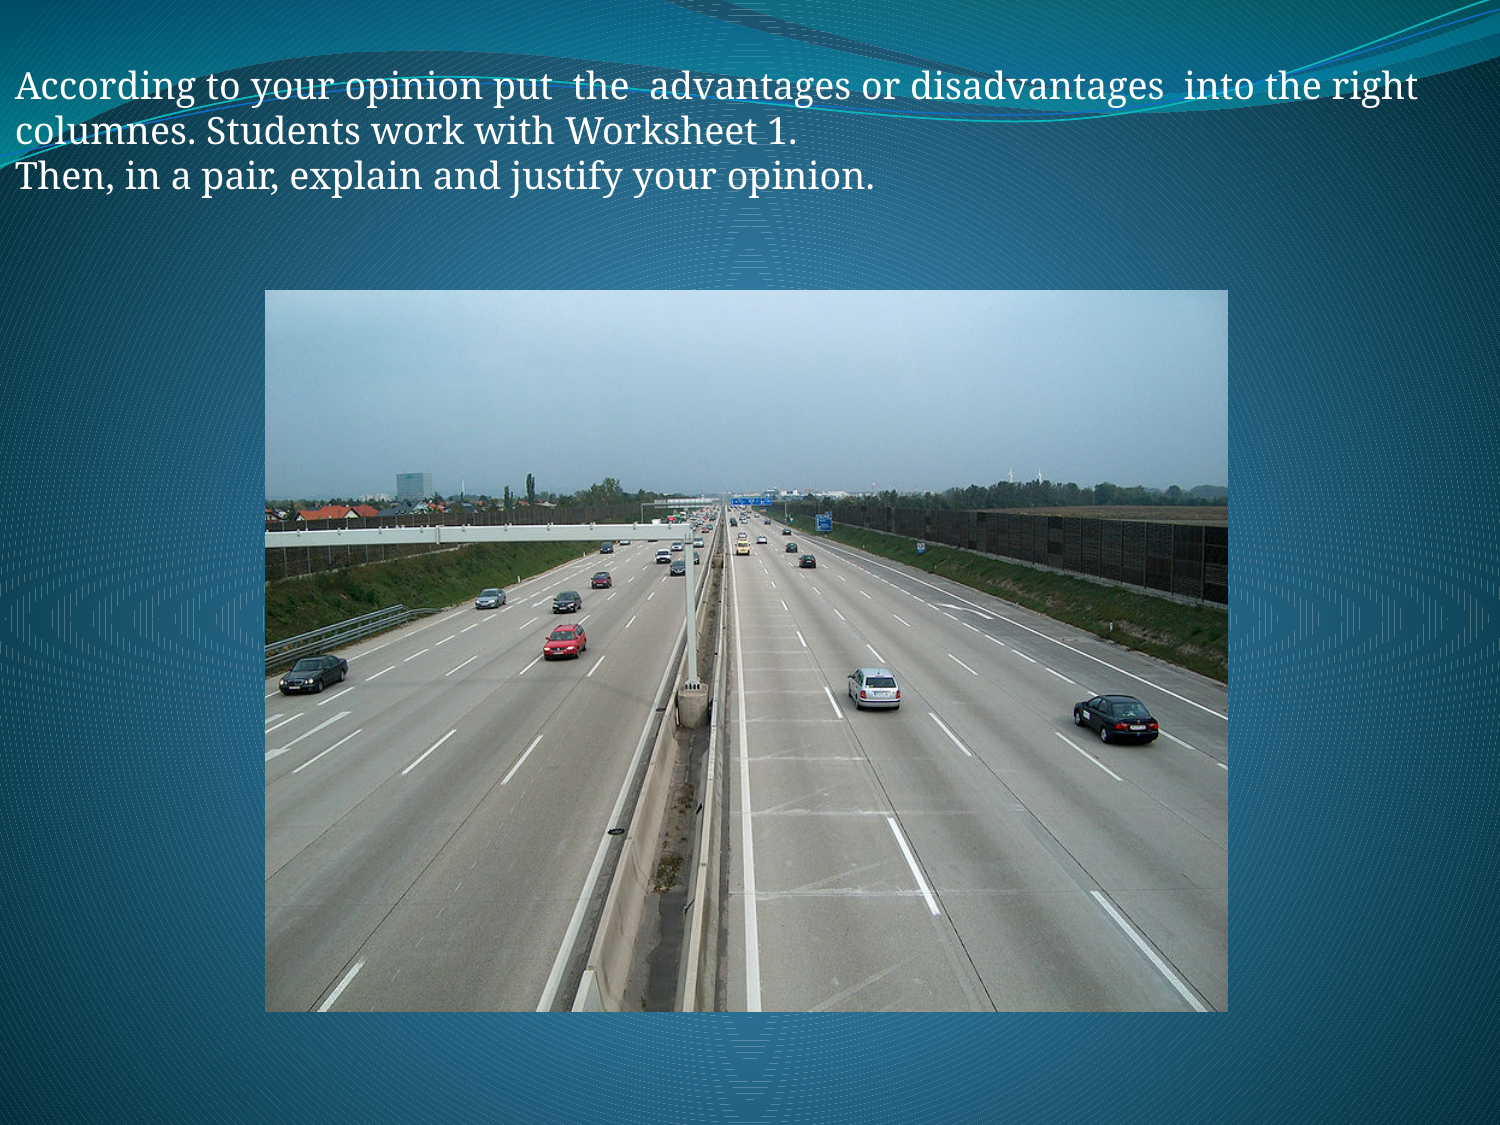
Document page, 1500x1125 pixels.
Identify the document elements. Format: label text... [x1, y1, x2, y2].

picture [265, 290, 1229, 1012]
text_box According to your opinion put the advantages or disadvantages into the right columnes. Students work with Worksheet 1. Then, in a pair, explain and justify your opinion. [0, 54, 1471, 205]
